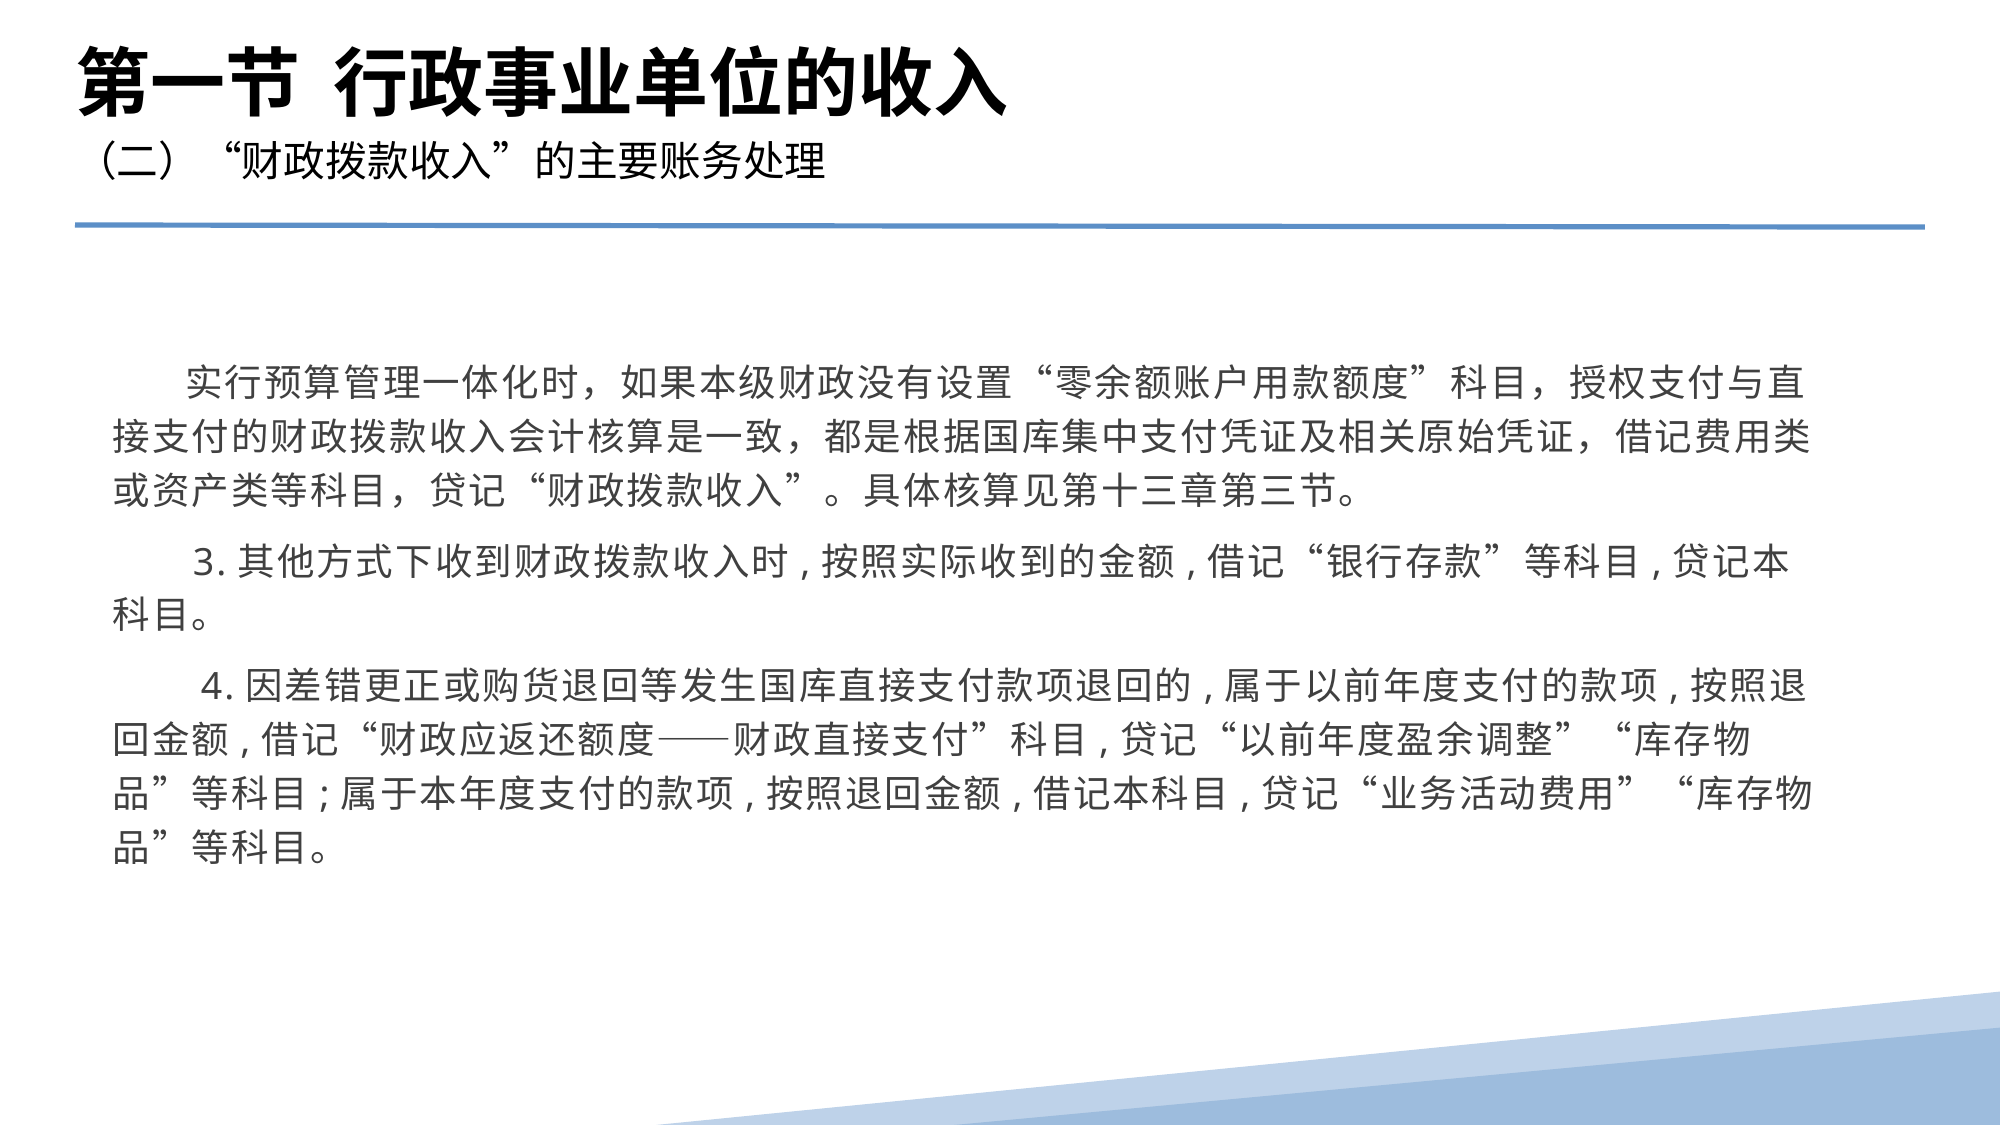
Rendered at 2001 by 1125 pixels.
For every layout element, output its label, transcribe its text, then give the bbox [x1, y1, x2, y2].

text_box （二）“财政拨款收入”的主要账务处理 [75, 124, 1925, 200]
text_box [74, 224, 1925, 228]
text_box 第一节 行政事业单位的收入 [75, 24, 1925, 124]
text_box 实行预算管理一体化时，如果本级财政没有设置“零余额账户用款额度”科目，授权支付与直接支付的财政拨款收入会计核算是一致，都是根据国库集中支付凭证及相关原始凭证，借记费用类或资产类等科目，贷记“财政拨款收入”。具体核算见第十三章第三节。 3.其他方式下收到财政拨款收入时,按照实际收到的金额,借记“银行存款”等科目,贷记本科目。 4.因差错更正或购货退回等发生国库直接支付款项退回的,属于以前年度支付的款项,按照退回金额,借记“财政应返还额度——财政直接支付”科目,贷记“以前年度盈余调整”“库存物品”等科目;属于本年度支付的款项,按照退回金额,借记本科目,贷记“业务活动费用”“库存物品”等科目。 [102, 253, 1832, 966]
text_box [656, 991, 2000, 1125]
